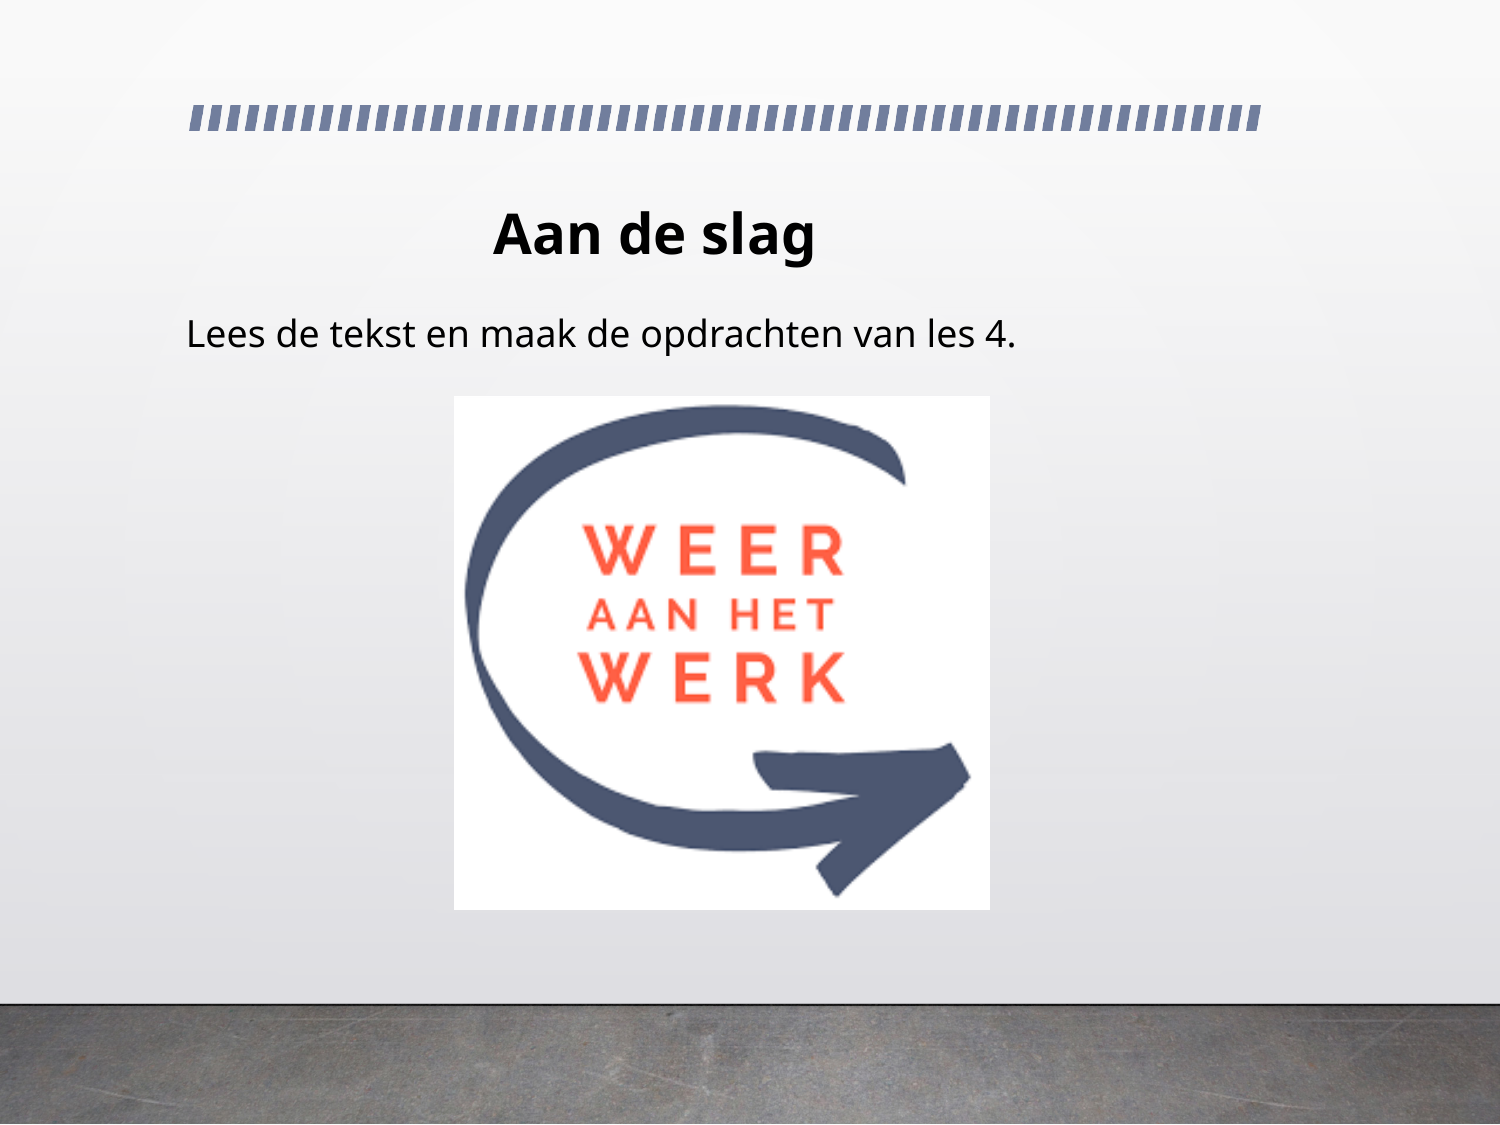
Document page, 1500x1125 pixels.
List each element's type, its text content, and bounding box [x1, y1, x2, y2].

picture [0, 1004, 1500, 1124]
picture [454, 395, 990, 911]
title Aan de slag [112, 125, 1199, 268]
text_box Lees de tekst en maak de opdrachten van les 4. [171, 302, 1329, 363]
